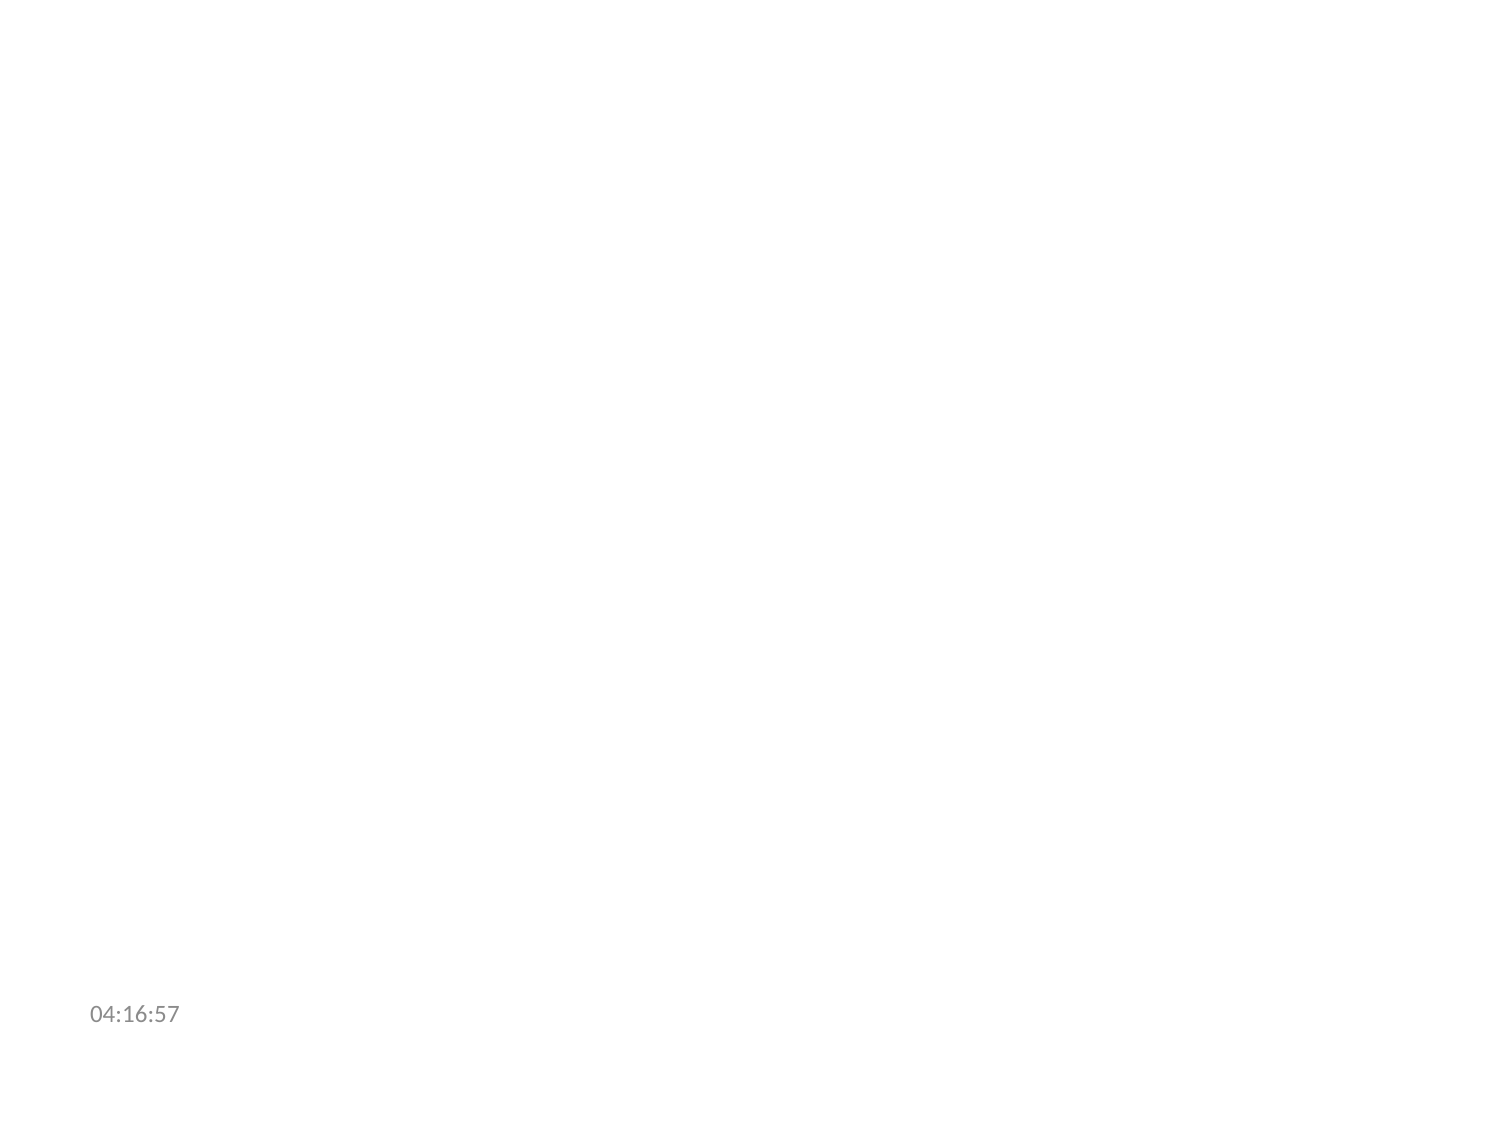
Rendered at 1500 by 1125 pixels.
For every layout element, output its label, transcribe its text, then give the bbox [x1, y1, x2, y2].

text_box 15:35:09 [75, 982, 425, 1043]
